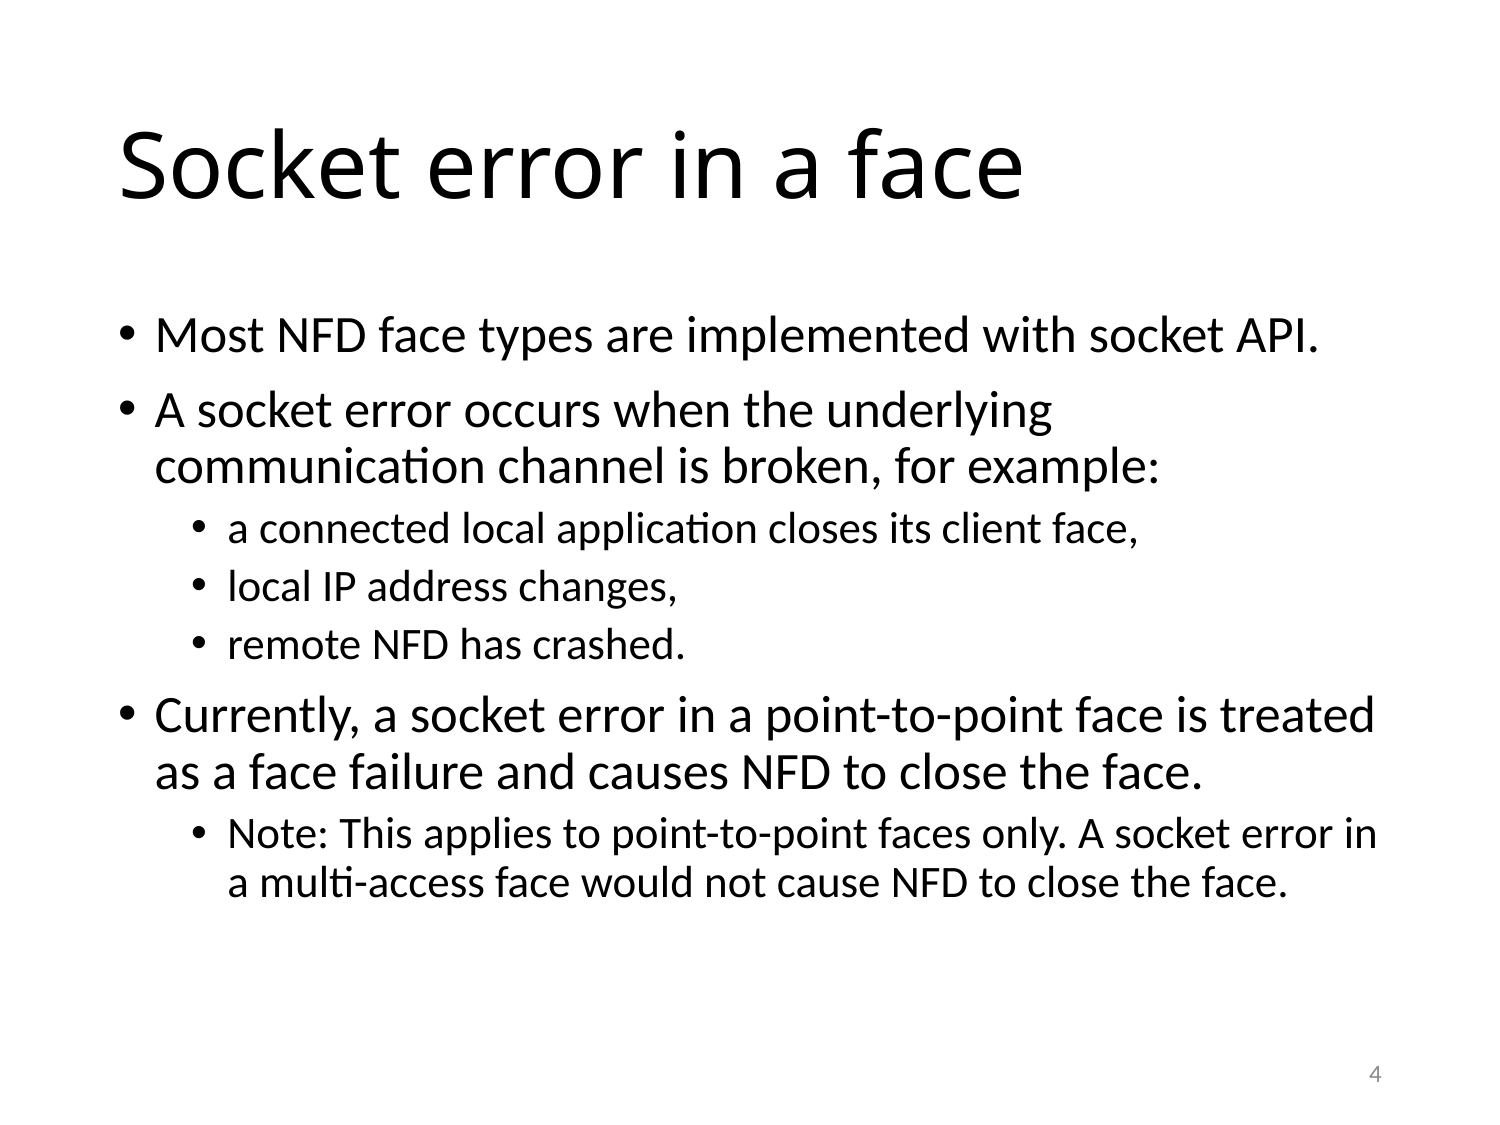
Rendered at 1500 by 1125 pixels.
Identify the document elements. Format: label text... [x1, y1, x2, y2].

slide_number 4 [1059, 1042, 1397, 1103]
title Socket error in a face [103, 59, 1397, 278]
list Most NFD face types are implemented with socket API. A socket error occurs when the underlying communication channel is broken, for example: a connected local application closes its client face, local IP address changes, remote NFD has crashed. Currently, a socket error in a point-to-point face is treated as a face failure and causes NFD to close the face. Note: This applies to point-to-point faces only. A socket error in a multi-access face would not cause NFD to close the face. [103, 299, 1397, 1014]
